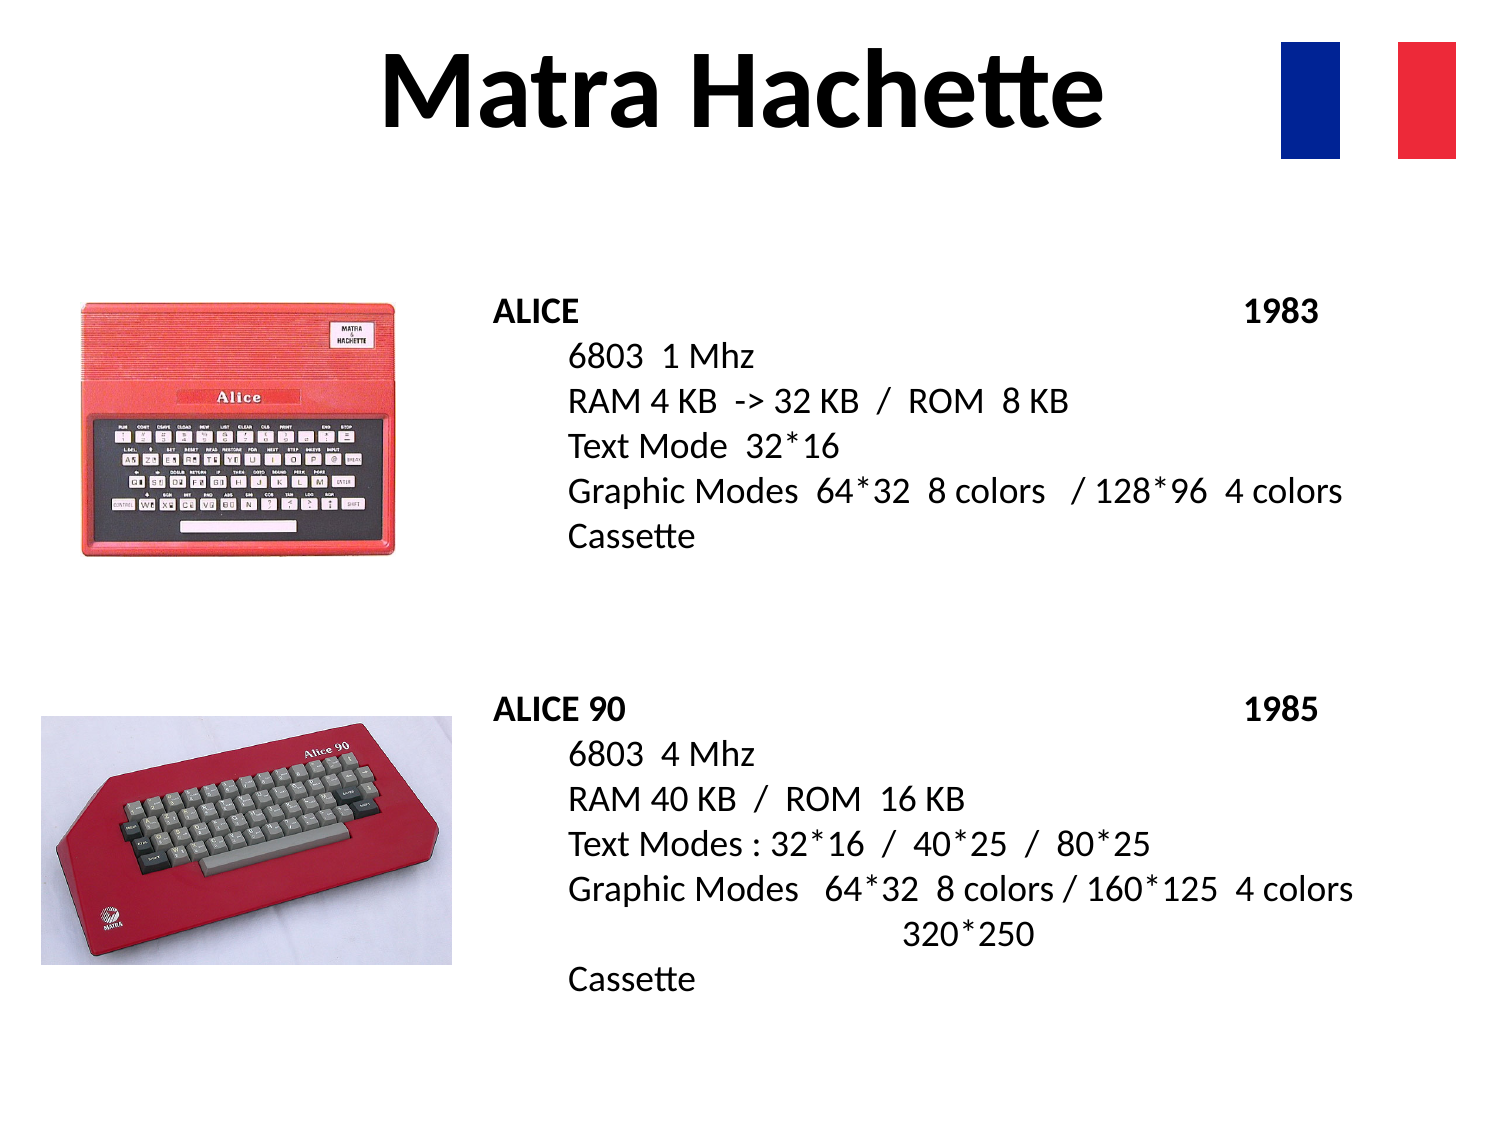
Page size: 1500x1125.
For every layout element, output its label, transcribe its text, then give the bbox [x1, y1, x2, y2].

picture [1281, 42, 1456, 160]
text_box ALICE 1983 6803 1 Mhz RAM 4 KB -> 32 KB / ROM 8 KB Text Mode 32*16 Graphic Modes 64*32 8 colors / 128*96 4 colors Cassette [478, 278, 1435, 564]
text_box Matra Hachette [363, 7, 1123, 157]
picture [80, 302, 396, 557]
picture [40, 716, 452, 965]
text_box ALICE 90 1985 6803 4 Mhz RAM 40 KB / ROM 16 KB Text Modes : 32*16 / 40*25 / 80*25 Graphic Modes 64*32 8 colors / 160*125 4 colors 320*250 Cassette [478, 676, 1500, 1007]
